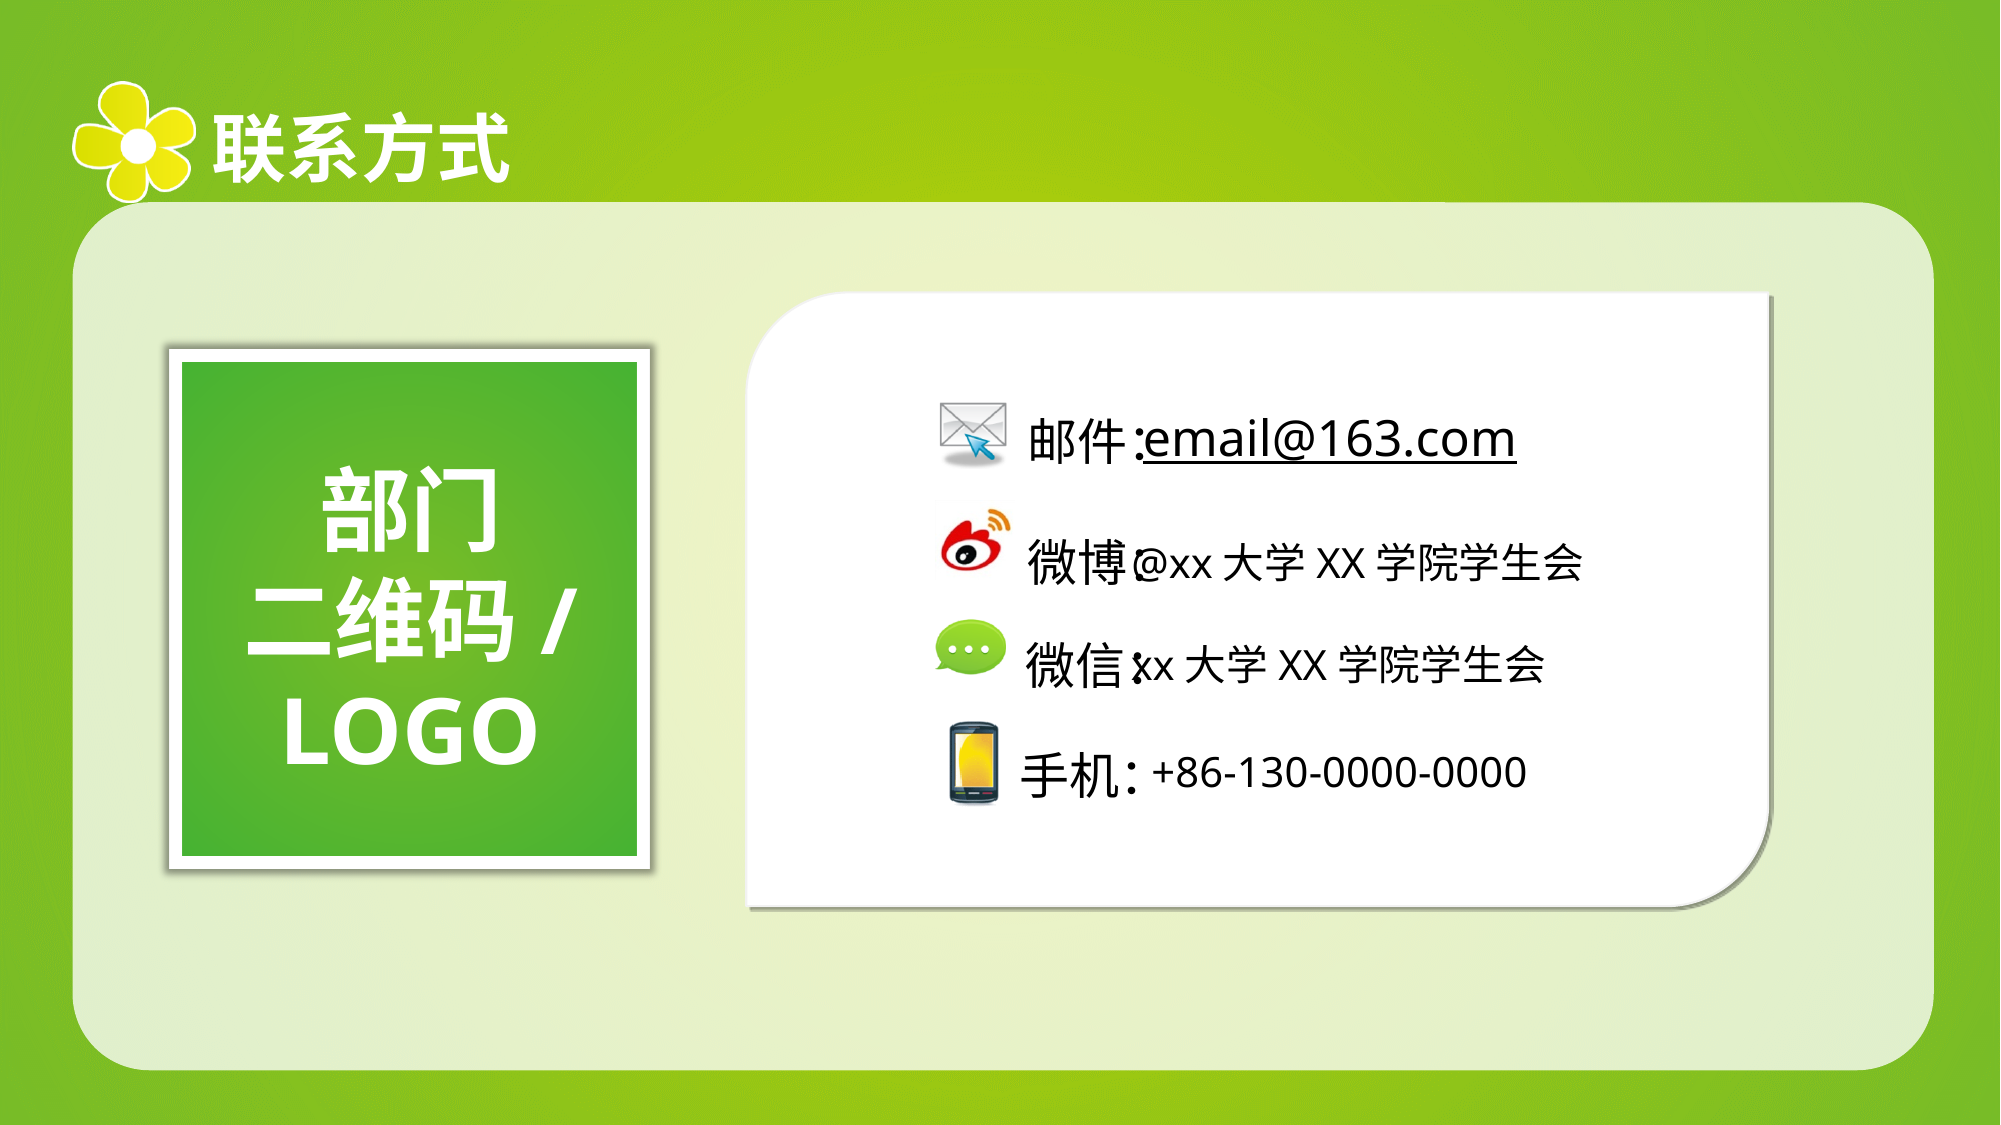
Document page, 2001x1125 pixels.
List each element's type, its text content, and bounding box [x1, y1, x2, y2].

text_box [153, 332, 666, 885]
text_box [935, 393, 1591, 819]
text_box [72, 202, 1934, 1071]
text_box [746, 292, 1769, 907]
picture [0, 0, 2000, 1125]
title 联系方式 [196, 59, 1863, 202]
